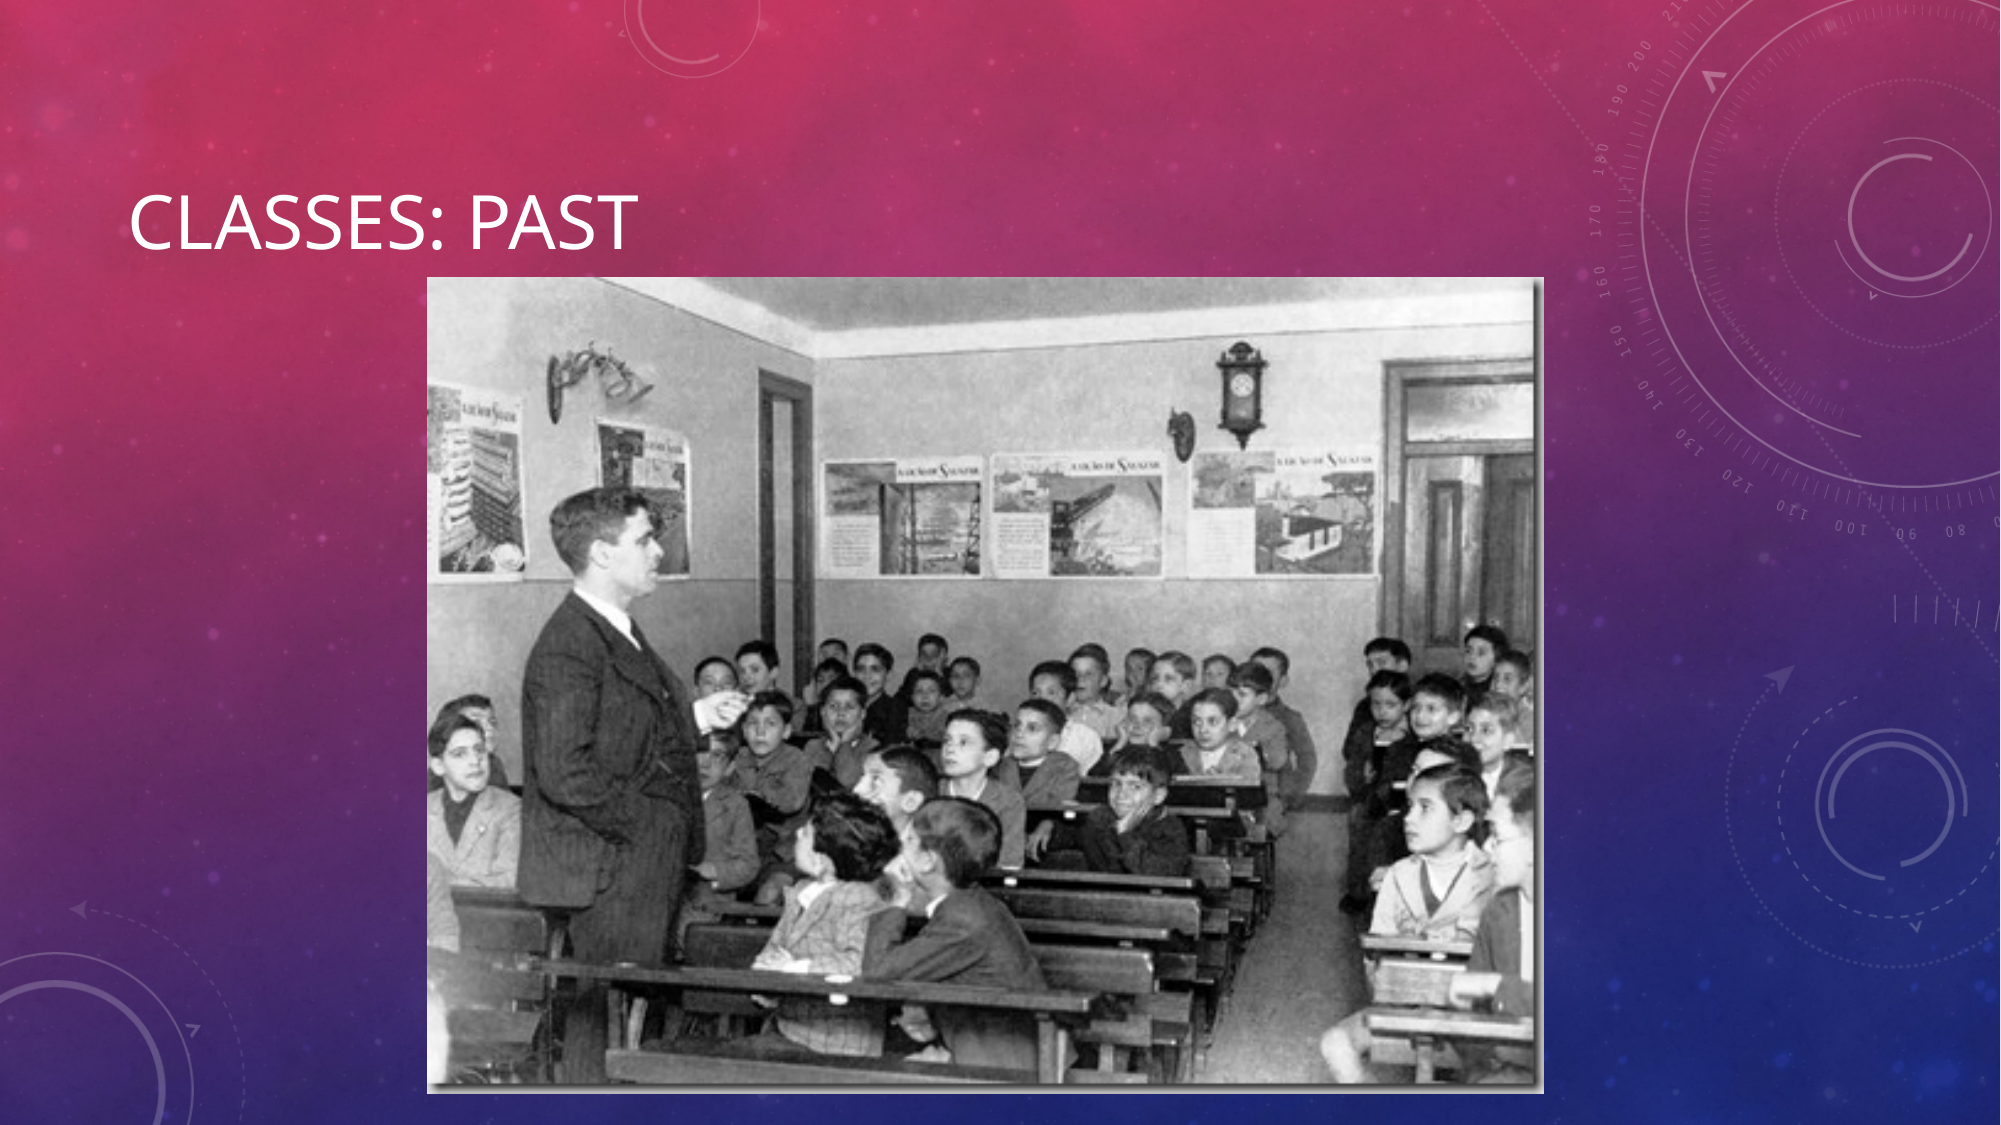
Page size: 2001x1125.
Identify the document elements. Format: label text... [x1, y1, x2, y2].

title Classes: Past [112, 99, 1775, 339]
picture [0, 0, 2001, 1125]
